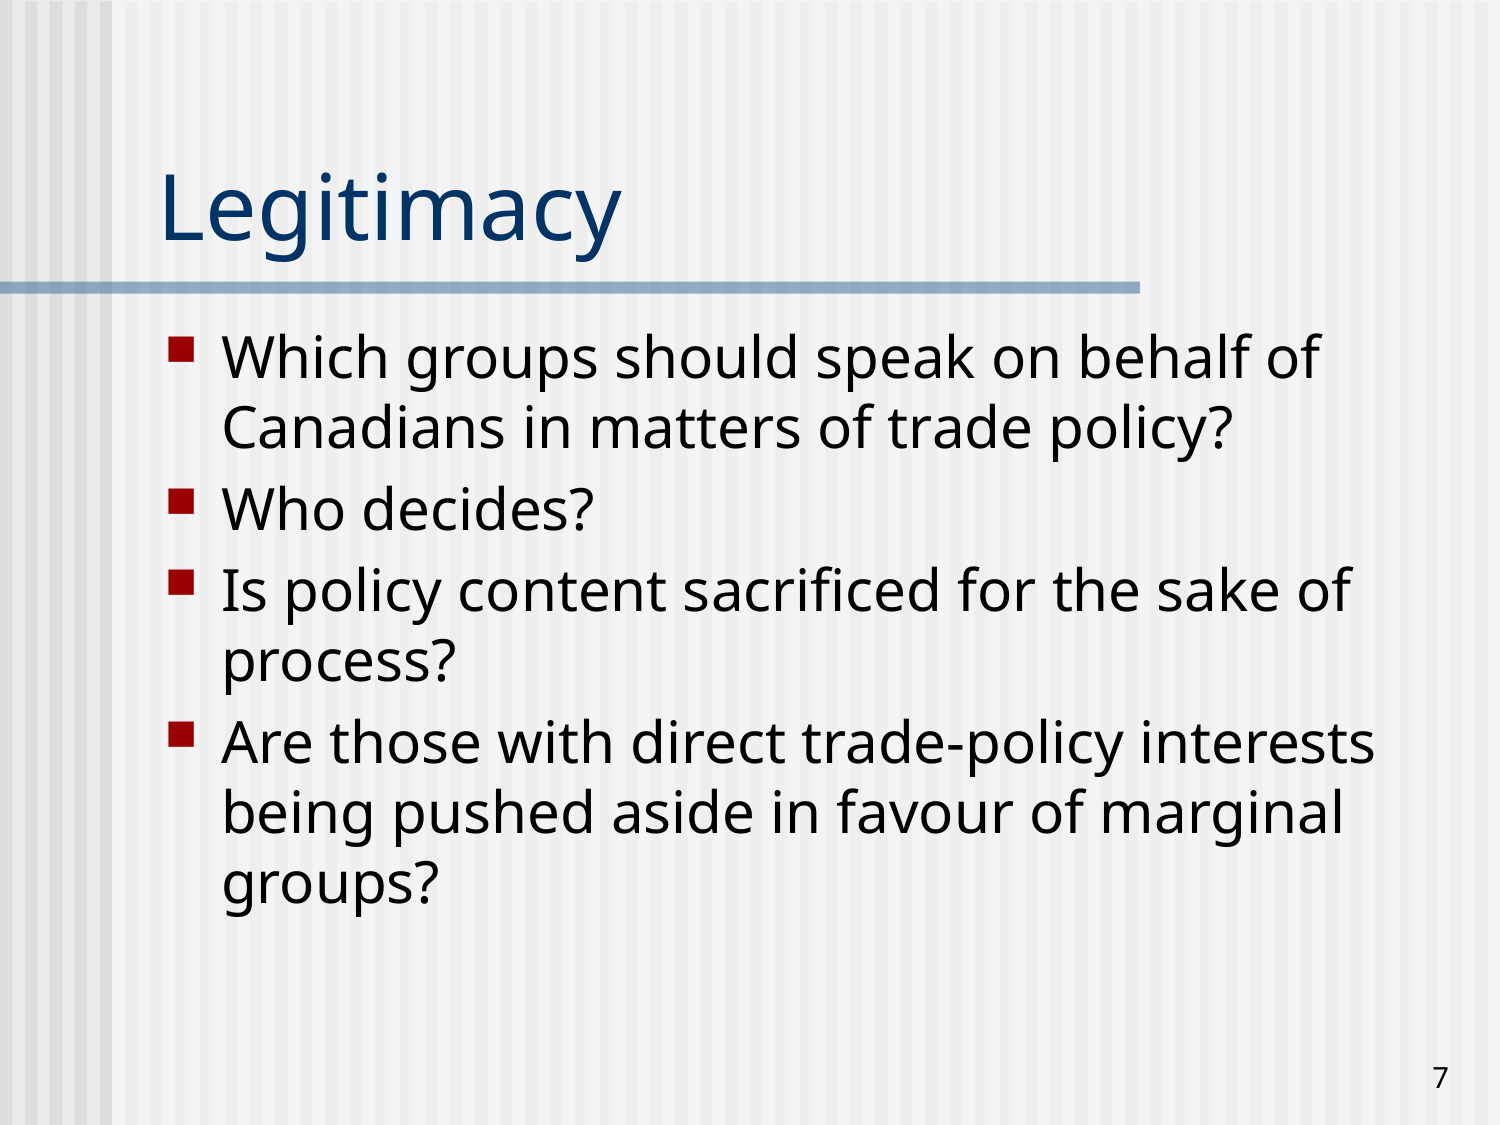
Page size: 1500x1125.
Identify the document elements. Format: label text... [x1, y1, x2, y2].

list Which groups should speak on behalf of Canadians in matters of trade policy? Who decides? Is policy content sacrificed for the sake of process? Are those with direct trade-policy interests being pushed aside in favour of marginal groups? [149, 312, 1481, 1001]
title Legitimacy [142, 141, 1483, 267]
slide_number 7 [1151, 1031, 1465, 1107]
